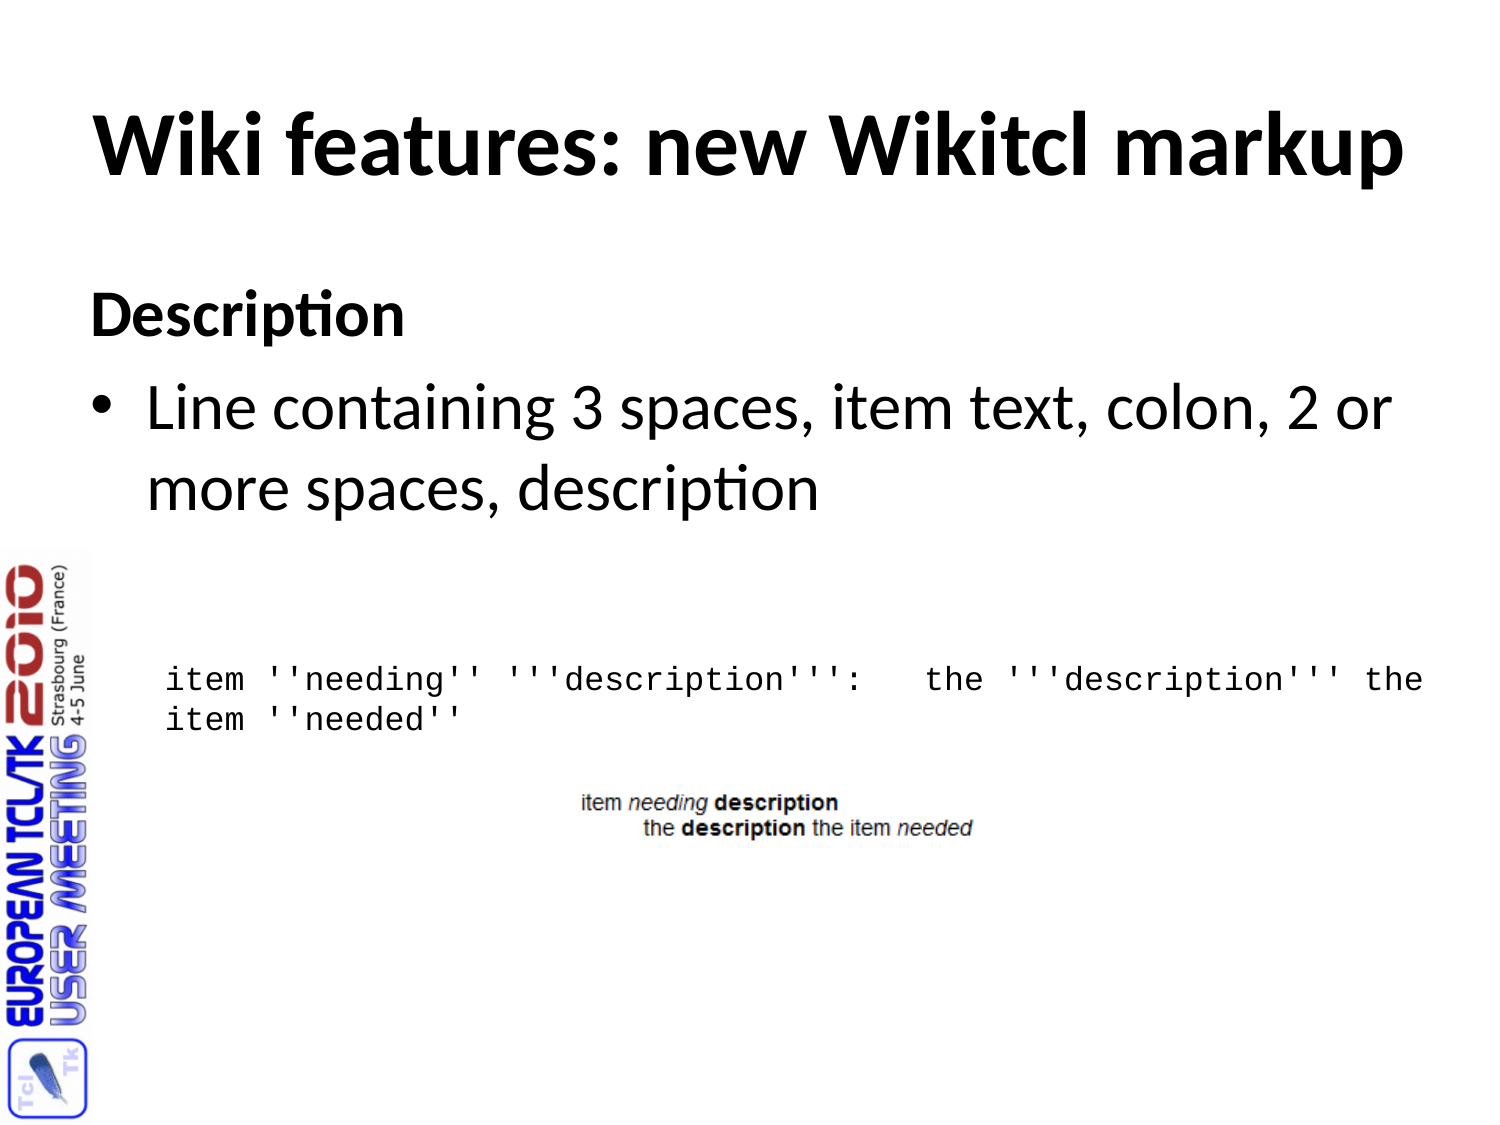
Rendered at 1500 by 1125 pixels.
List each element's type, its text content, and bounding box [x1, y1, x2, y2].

text_box item ''needing'' '''description''': the '''description''' the item ''needed'' [150, 649, 1463, 745]
list Description Line containing 3 spaces, item text, colon, 2 or more spaces, description [75, 262, 1425, 1005]
picture [0, 550, 334, 1124]
picture [574, 774, 984, 855]
title Wiki features: new Wikitcl markup [75, 45, 1425, 233]
